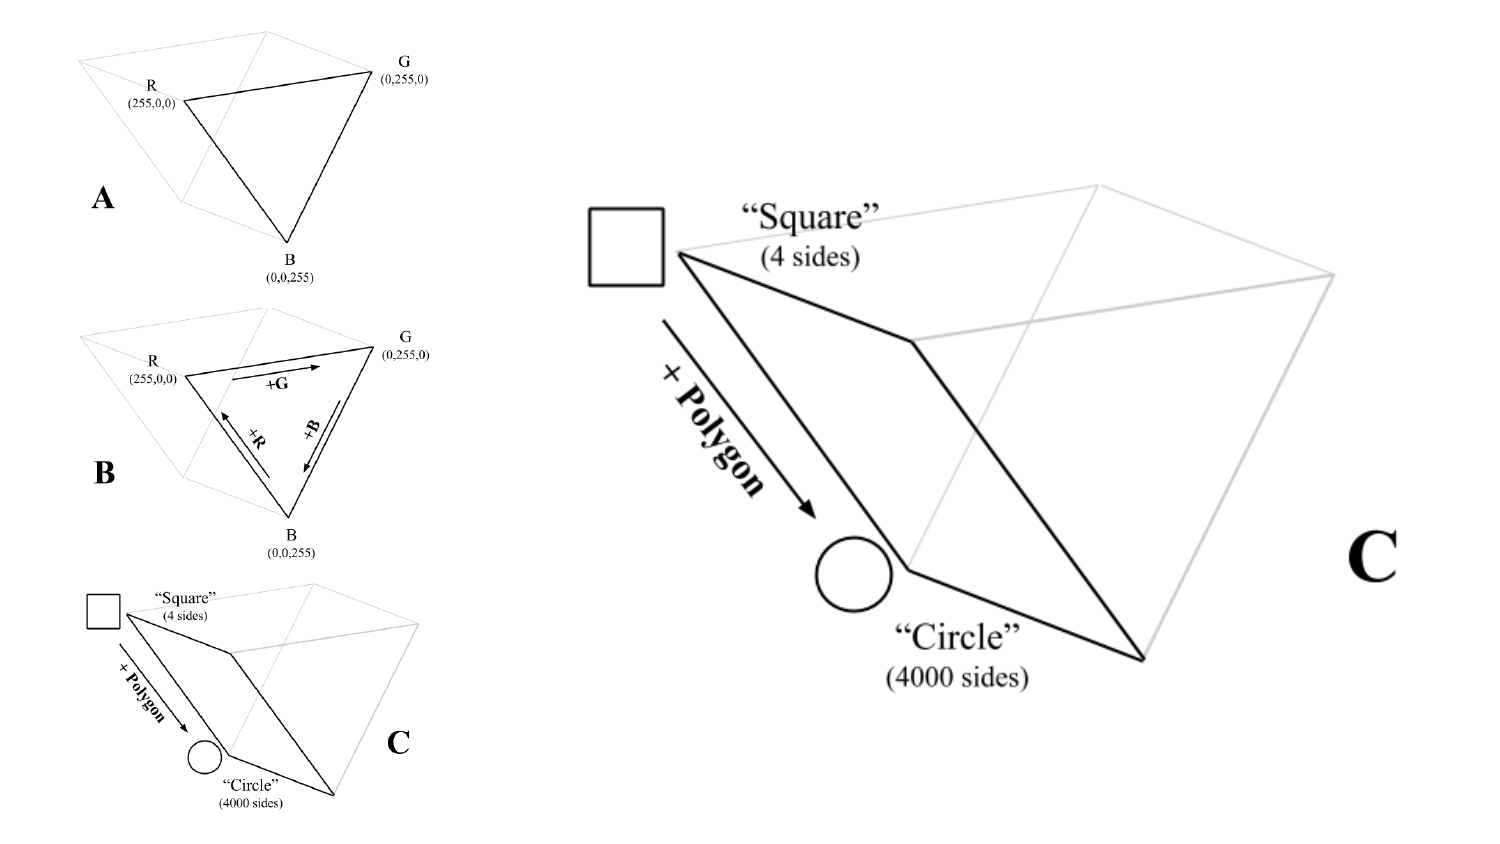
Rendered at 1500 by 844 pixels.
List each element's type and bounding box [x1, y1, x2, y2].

picture [546, 130, 1415, 714]
picture [71, 24, 440, 819]
